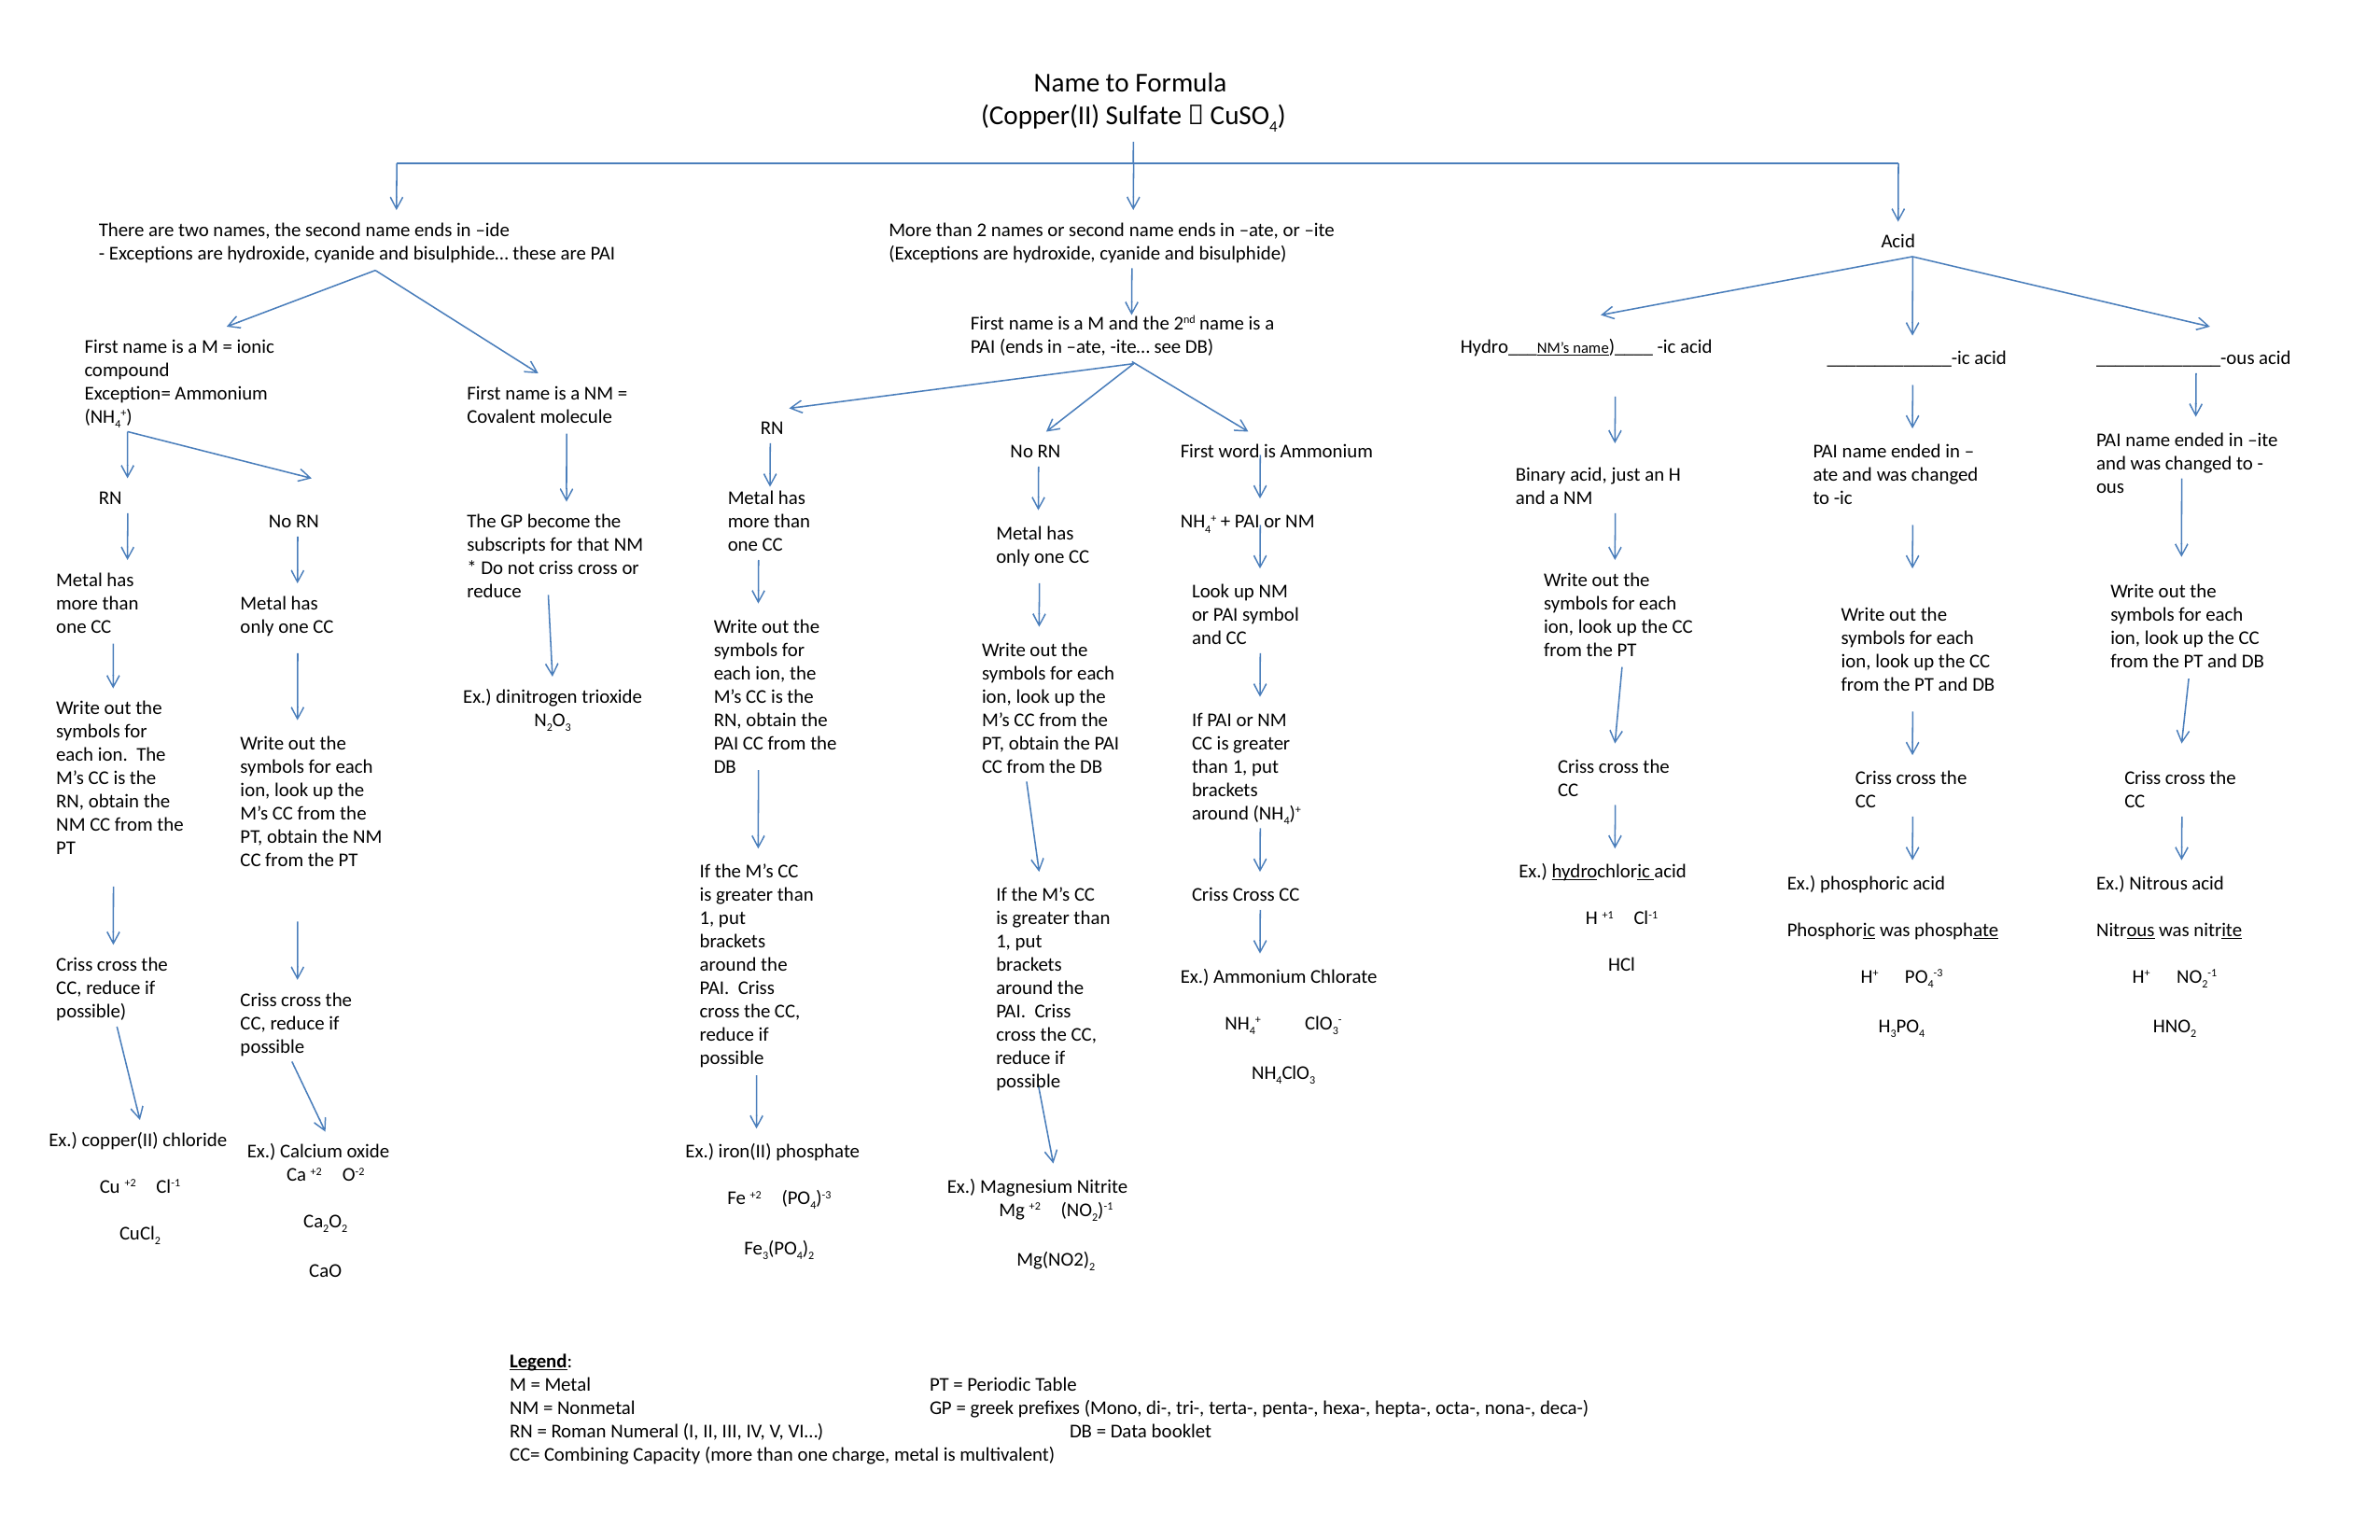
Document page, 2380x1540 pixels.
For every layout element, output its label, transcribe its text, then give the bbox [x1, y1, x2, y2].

text_box Metal has only one CC [226, 582, 369, 644]
text_box Acid [1799, 221, 1998, 255]
text_box Write out the symbols for each ion, look up the M’s CC from the PT, obtain the PAI CC from the DB [968, 629, 1139, 784]
text_box _____________-ic acid [1813, 338, 2054, 376]
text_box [1006, 1116, 1085, 1132]
text_box Ex.) iron(II) phosphate Fe +2 (PO4)-3 Fe3(PO4)2 [671, 1131, 887, 1268]
text_box RN [85, 478, 171, 516]
text_box Write out the symbols for each ion, look up the CC from the PT [1530, 559, 1715, 667]
text_box No RN [255, 501, 355, 539]
text_box If PAI or NM CC is greater than 1, put brackets around (NH4)+ [1178, 700, 1321, 834]
text_box Metal has only one CC [982, 512, 1125, 574]
text_box Criss cross the CC [2110, 758, 2253, 819]
text_box Metal has more than one CC [714, 478, 856, 563]
text_box Write out the symbols for each ion. The M’s CC is the RN, obtain the NM CC from the PT [42, 688, 199, 866]
text_box First name is a M = ionic compound Exception= Ammonium (NH4+) [70, 326, 298, 438]
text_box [939, 214, 984, 559]
text_box Criss cross the CC [1544, 746, 1687, 807]
text_box If the M’s CC is greater than 1, put brackets around the PAI. Criss cross the CC, reduce if possible [685, 851, 828, 1076]
text_box Write out the symbols for each ion, look up the M’s CC from the PT, obtain the NM CC from the PT [226, 722, 397, 877]
text_box No RN [996, 431, 1097, 469]
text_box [1056, 354, 1124, 442]
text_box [1600, 256, 1911, 315]
text_box Binary acid, just an H and a NM [1501, 455, 1715, 516]
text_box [1911, 256, 2211, 328]
text_box Ex.) dinitrogen trioxide N2O3 [425, 676, 680, 741]
text_box Criss cross the CC [1841, 758, 1983, 819]
text_box Ex.) Ammonium Chlorate NH4+ ClO3- NH4ClO3 [1167, 957, 1400, 1094]
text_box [1580, 702, 1657, 710]
text_box Legend: M = Metal PT = Periodic Table NM = Nonmetal GP = greek prefixes (Mono, di-, tri-, terta-, penta-, hexa-, hepta-, octa-, nona-, deca-) RN = Roman Numeral (I, II, III, IV, V, VI…) DB = Data booklet CC= Combining Capacity (more than one charge, metal is multivalent) [496, 1341, 2097, 1473]
text_box If the M’s CC is greater than 1, put brackets around the PAI. Criss cross the CC, reduce if possible [982, 875, 1125, 1099]
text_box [1131, 361, 1249, 432]
text_box Name to Formula (Copper(II) Sulfate  CuSO4) [892, 58, 1375, 142]
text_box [273, 1079, 344, 1114]
text_box Write out the symbols for each ion, look up the CC from the PT and DB [2096, 571, 2281, 679]
text_box Criss cross the CC, reduce if possible) [42, 945, 185, 1029]
text_box Ex.) Nitrous acid Nitrous was nitrite H+ NO2-1 HNO2 [2082, 862, 2267, 1047]
text_box Criss cross the CC, reduce if possible [226, 980, 369, 1064]
text_box Write out the symbols for each ion, the M’s CC is the RN, obtain the PAI CC from the DB [700, 607, 856, 784]
text_box Hydro___NM’s name)____ -ic acid [1447, 327, 1762, 364]
text_box First name is a M and the 2nd name is a PAI (ends in –ate, -ite… see DB) [988, 302, 1311, 364]
text_box Look up NM or PAI symbol and CC [1178, 571, 1321, 656]
text_box Metal has more than one CC [42, 560, 185, 644]
text_box Ex.) phosphoric acid Phosphoric was phosphate H+ PO4-3 H3PO4 [1772, 862, 2030, 1047]
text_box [405, 240, 509, 404]
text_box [987, 819, 1079, 833]
text_box PAI name ended in –ite and was changed to -ous [2082, 420, 2295, 504]
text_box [509, 633, 592, 638]
text_box PAI name ended in –ate and was changed to -ic [1799, 431, 2012, 516]
text_box _____________-ous acid [2082, 338, 2324, 376]
text_box RN [746, 408, 832, 446]
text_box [273, 224, 329, 374]
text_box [81, 1061, 175, 1085]
text_box Ex.) hydrochloric acid H +1 Cl-1 HCl [1505, 851, 1739, 983]
text_box First word is Ammonium [1167, 431, 1400, 469]
text_box First name is a NM = Covalent molecule [453, 372, 680, 434]
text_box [2153, 707, 2218, 716]
text_box The GP become the subscripts for that NM * Do not criss cross or reduce [453, 501, 694, 609]
text_box Ex.) Magnesium Nitrite Mg +2 (NO2)-1 Mg(NO2)2 [932, 1166, 1179, 1281]
text_box Ex.) Calcium oxide Ca +2 O-2 Ca2O2 CaO [232, 1131, 418, 1289]
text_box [127, 431, 313, 479]
text_box Ex.) copper(II) chloride Cu +2 Cl-1 CuCl2 [35, 1120, 245, 1254]
text_box Criss Cross CC [1178, 875, 1321, 913]
text_box More than 2 names or second name ends in –ate, or –ite (Exceptions are hydroxide, cyanide and bisulphide) [875, 210, 1375, 294]
text_box Write out the symbols for each ion, look up the CC from the PT and DB [1827, 595, 2012, 703]
text_box There are two names, the second name ends in –ide - Exceptions are hydroxide, cyanide and bisulphide… these are PAI [85, 209, 666, 271]
text_box NH4+ + PAI or NM [1167, 501, 1353, 542]
